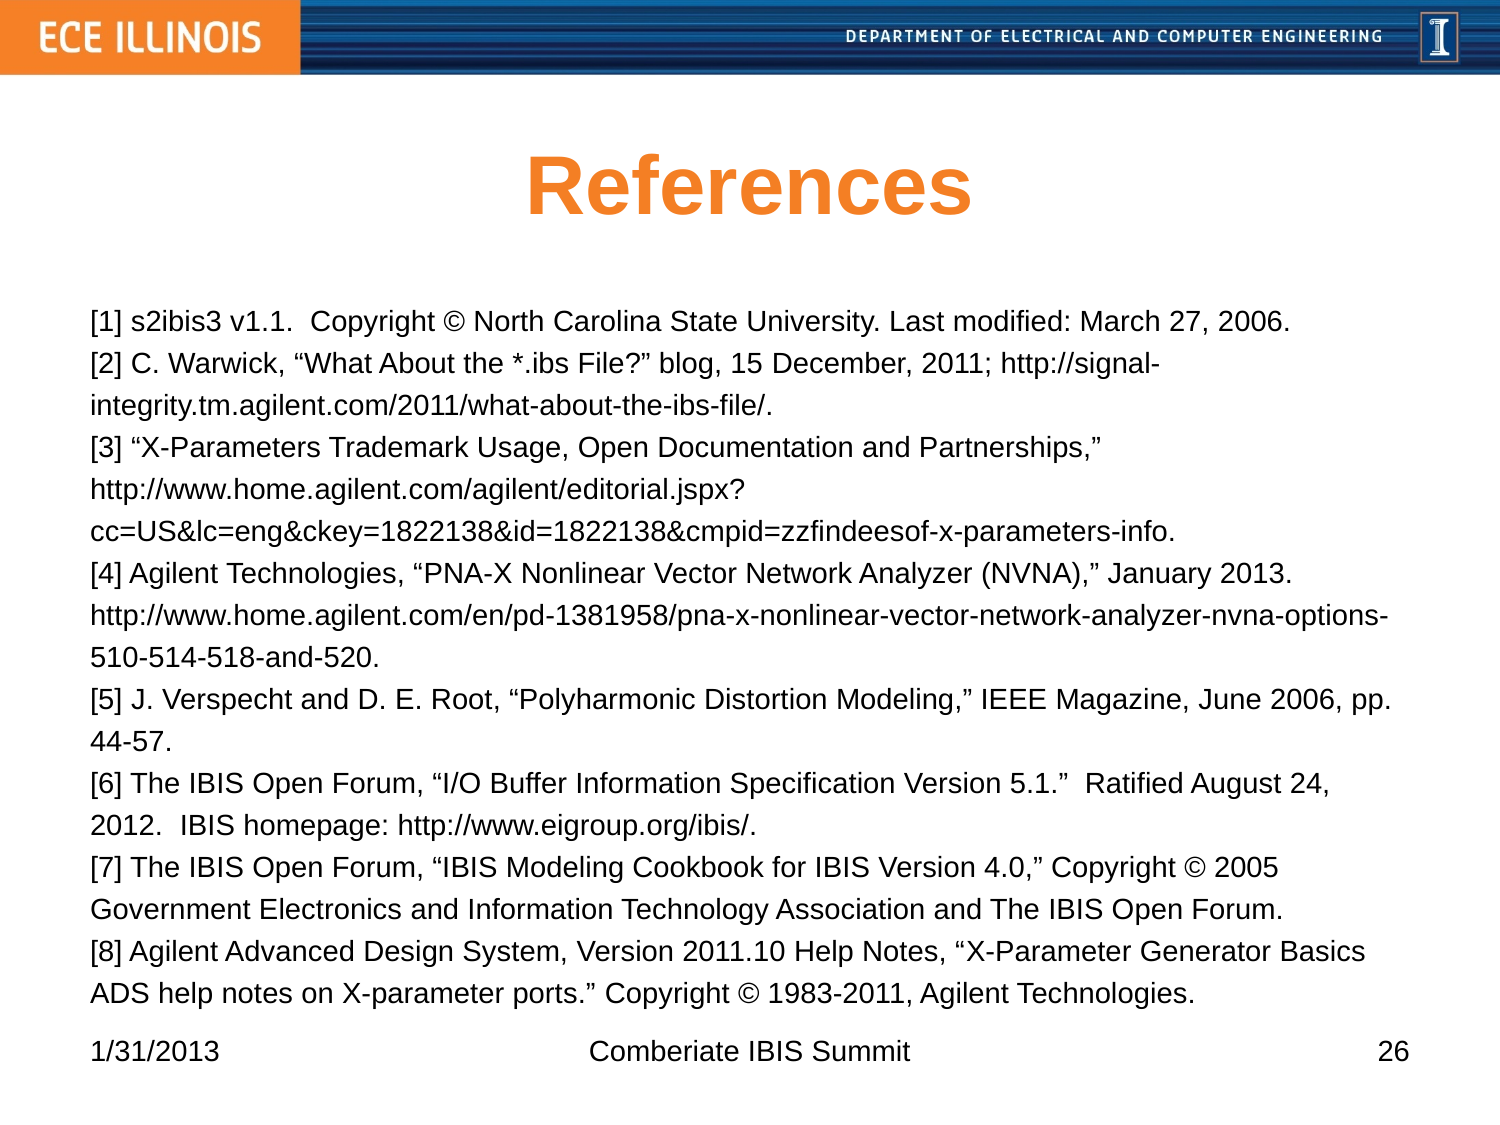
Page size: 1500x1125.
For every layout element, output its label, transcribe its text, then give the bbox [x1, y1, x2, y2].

title References [75, 87, 1425, 275]
picture [0, 0, 1500, 1125]
list [1] s2ibis3 v1.1. Copyright © North Carolina State University. Last modified: March 27, 2006. [2] C. Warwick, “What About the *.ibs File?” blog, 15 December, 2011; http://signal-integrity.tm.agilent.com/2011/what-about-the-ibs-file/. [3] “X-Parameters Trademark Usage, Open Documentation and Partnerships,” http://www.home.agilent.com/agilent/editorial.jspx?cc=US&lc=eng&ckey=1822138&id=1822138&cmpid=zzfindeesof-x-parameters-info. [4] Agilent Technologies, “PNA-X Nonlinear Vector Network Analyzer (NVNA),” January 2013. http://www.home.agilent.com/en/pd-1381958/pna-x-nonlinear-vector-network-analyzer-nvna-options-510-514-518-and-520. [5] J. Verspecht and D. E. Root, “Polyharmonic Distortion Modeling,” IEEE Magazine, June 2006, pp. 44-57. [6] The IBIS Open Forum, “I/O Buffer Information Specification Version 5.1.” Ratified August 24, 2012. IBIS homepage: http://www.eigroup.org/ibis/. [7] The IBIS Open Forum, “IBIS Modeling Cookbook for IBIS Version 4.0,” Copyright © 2005 Government Electronics and Information Technology Association and The IBIS Open Forum. [8] Agilent Advanced Design System, Version 2011.10 Help Notes, “X-Parameter Generator Basics ADS help notes on X-parameter ports.” Copyright © 1983-2011, Agilent Technologies. [75, 287, 1425, 1030]
slide_number 26 [1074, 1024, 1426, 1103]
footer Comberiate IBIS Summit [512, 1024, 988, 1103]
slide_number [74, 1024, 426, 1103]
